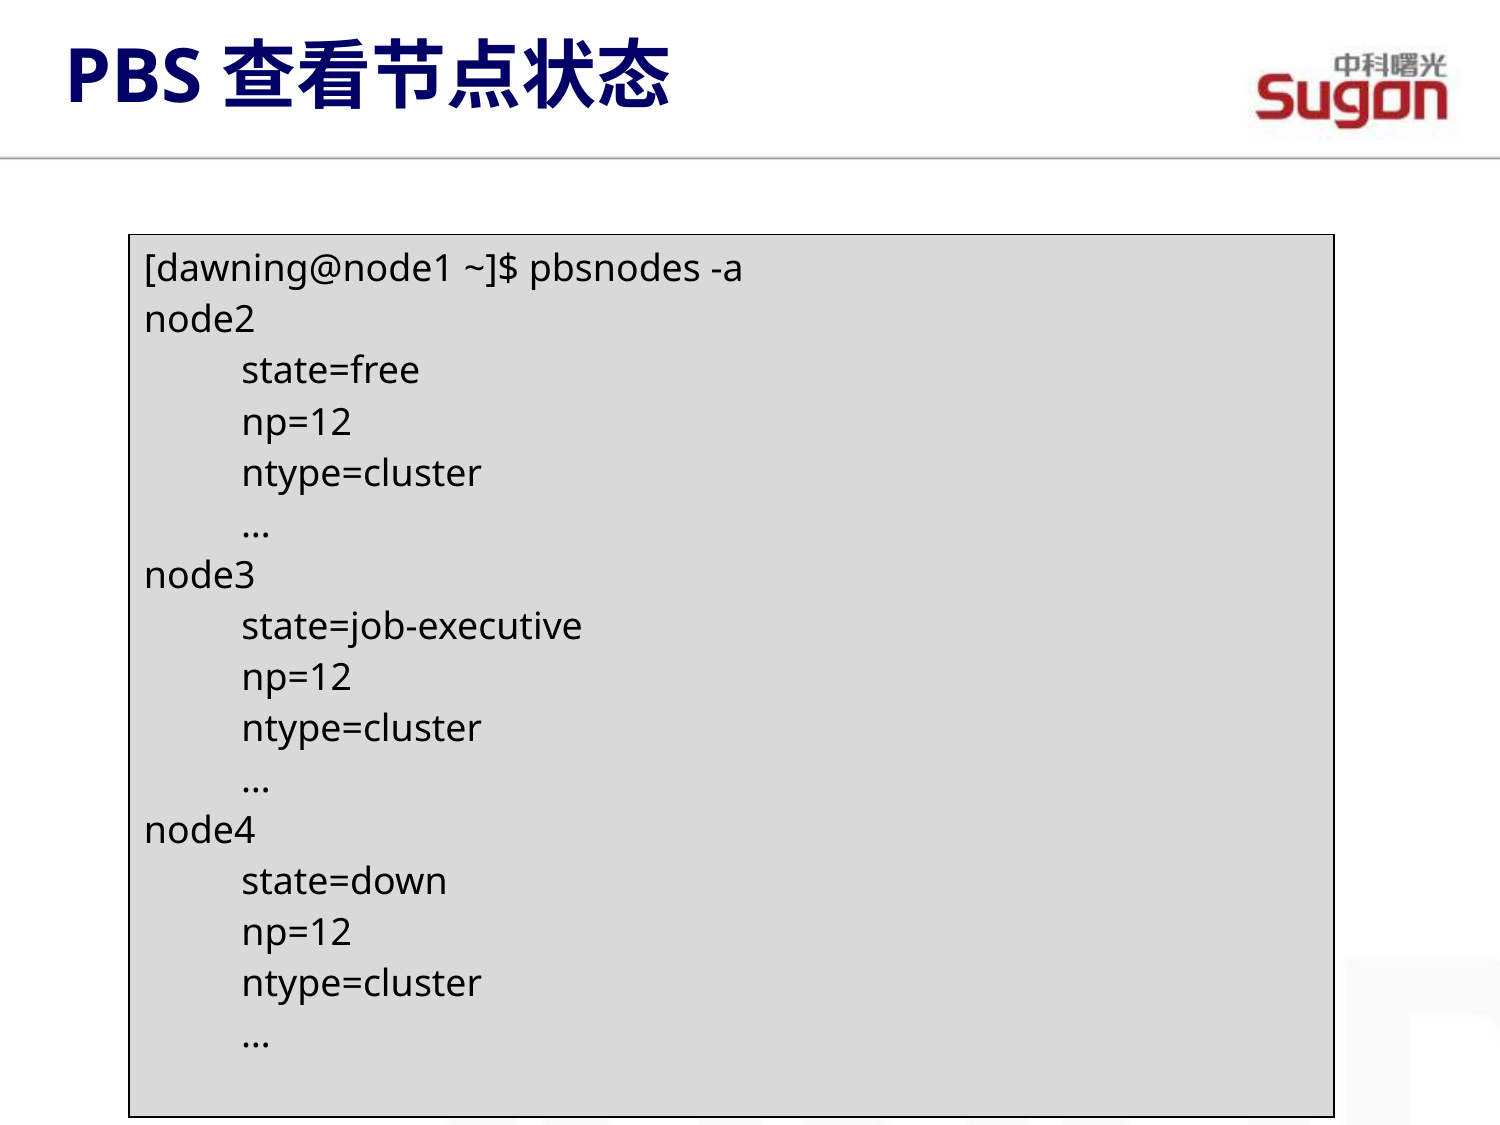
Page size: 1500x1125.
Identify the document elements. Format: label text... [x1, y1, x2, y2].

table_header [dawning@node1 ~]$ pbsnodes -a node2 state=free np=12 ntype=cluster … node3 state=job-executive np=12 ntype=cluster … node4 state=down np=12 ntype=cluster … [130, 235, 1333, 1116]
picture [0, 0, 1500, 1125]
text_box PBS查看节点状态 [49, 18, 1400, 126]
